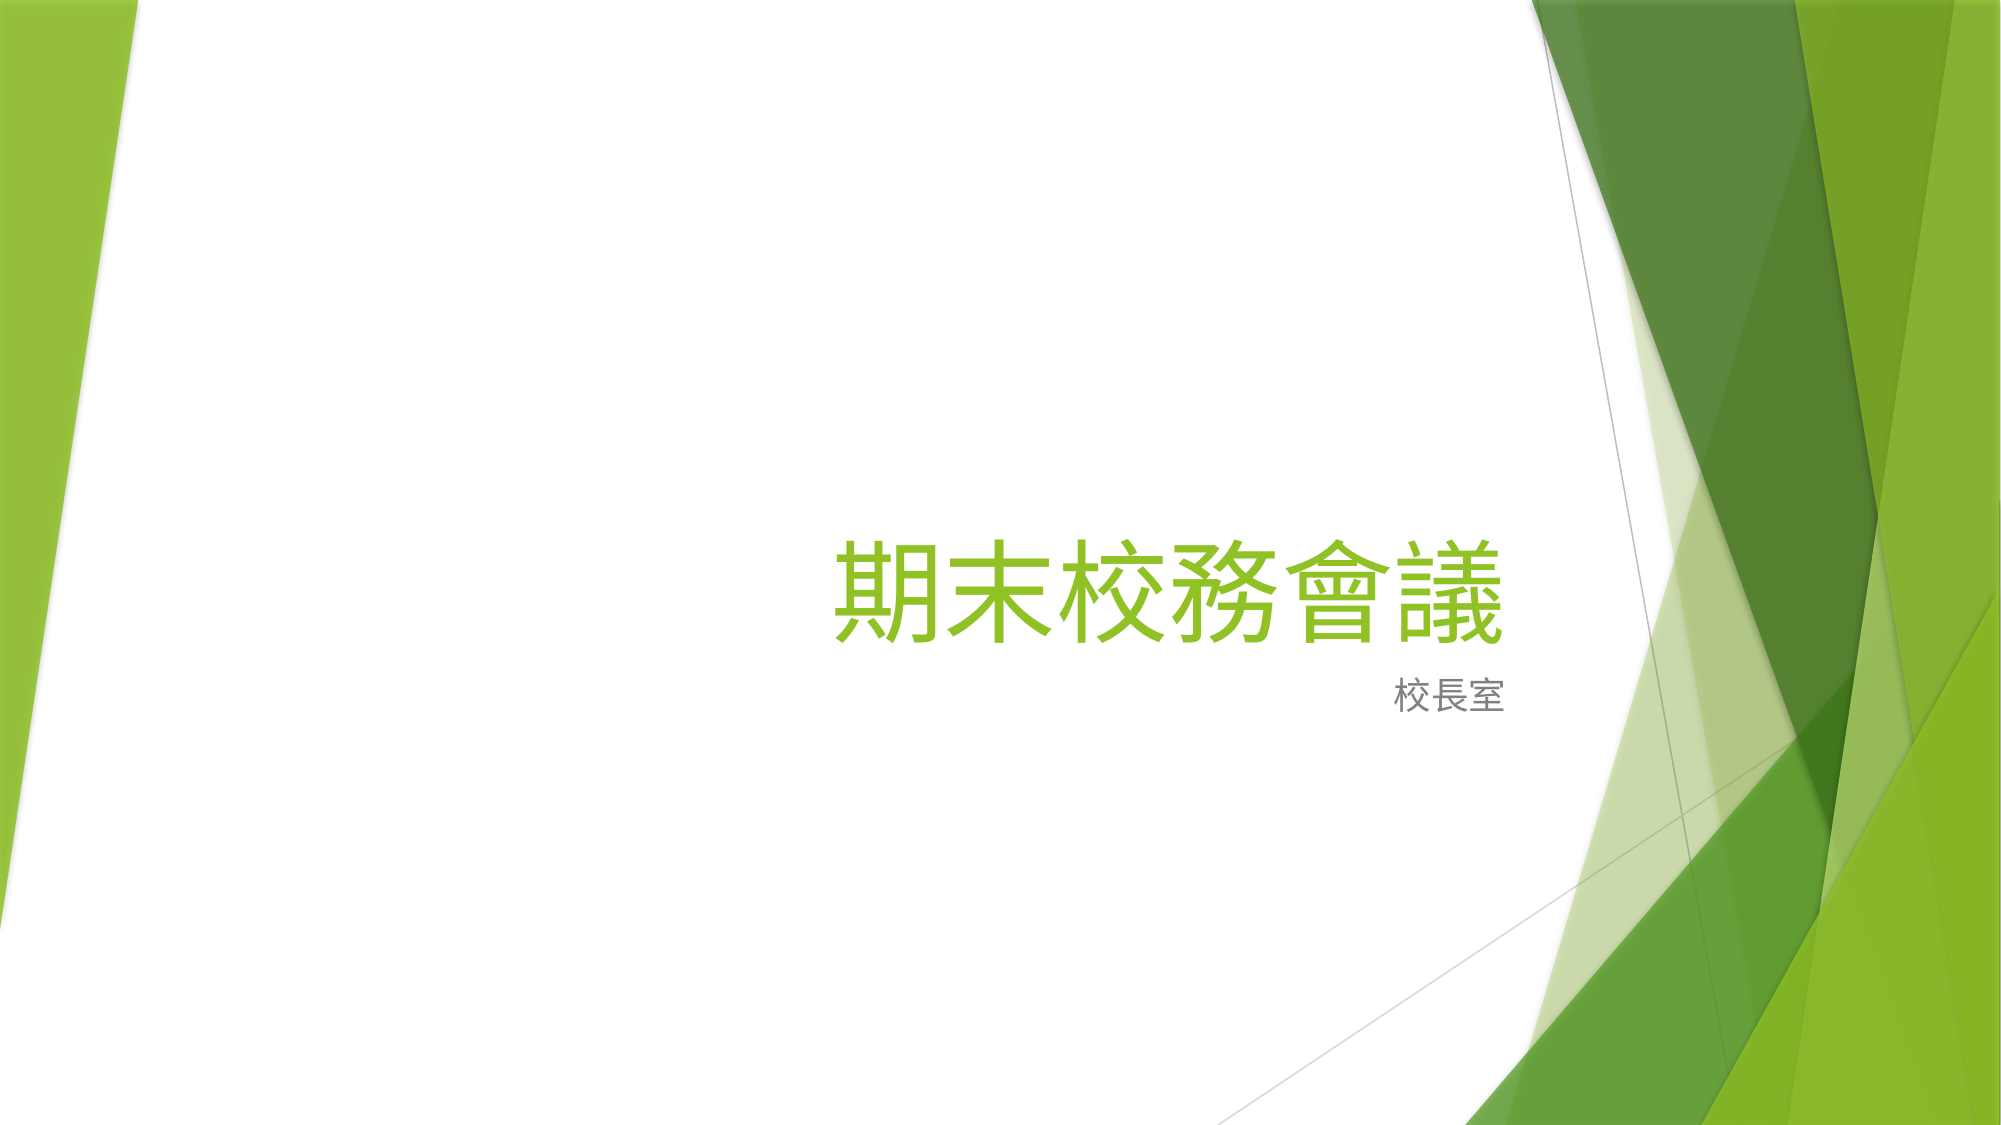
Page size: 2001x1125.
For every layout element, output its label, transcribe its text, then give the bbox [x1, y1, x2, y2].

title 期末校務會議 [247, 394, 1522, 664]
subtitle 校長室 [247, 664, 1522, 845]
